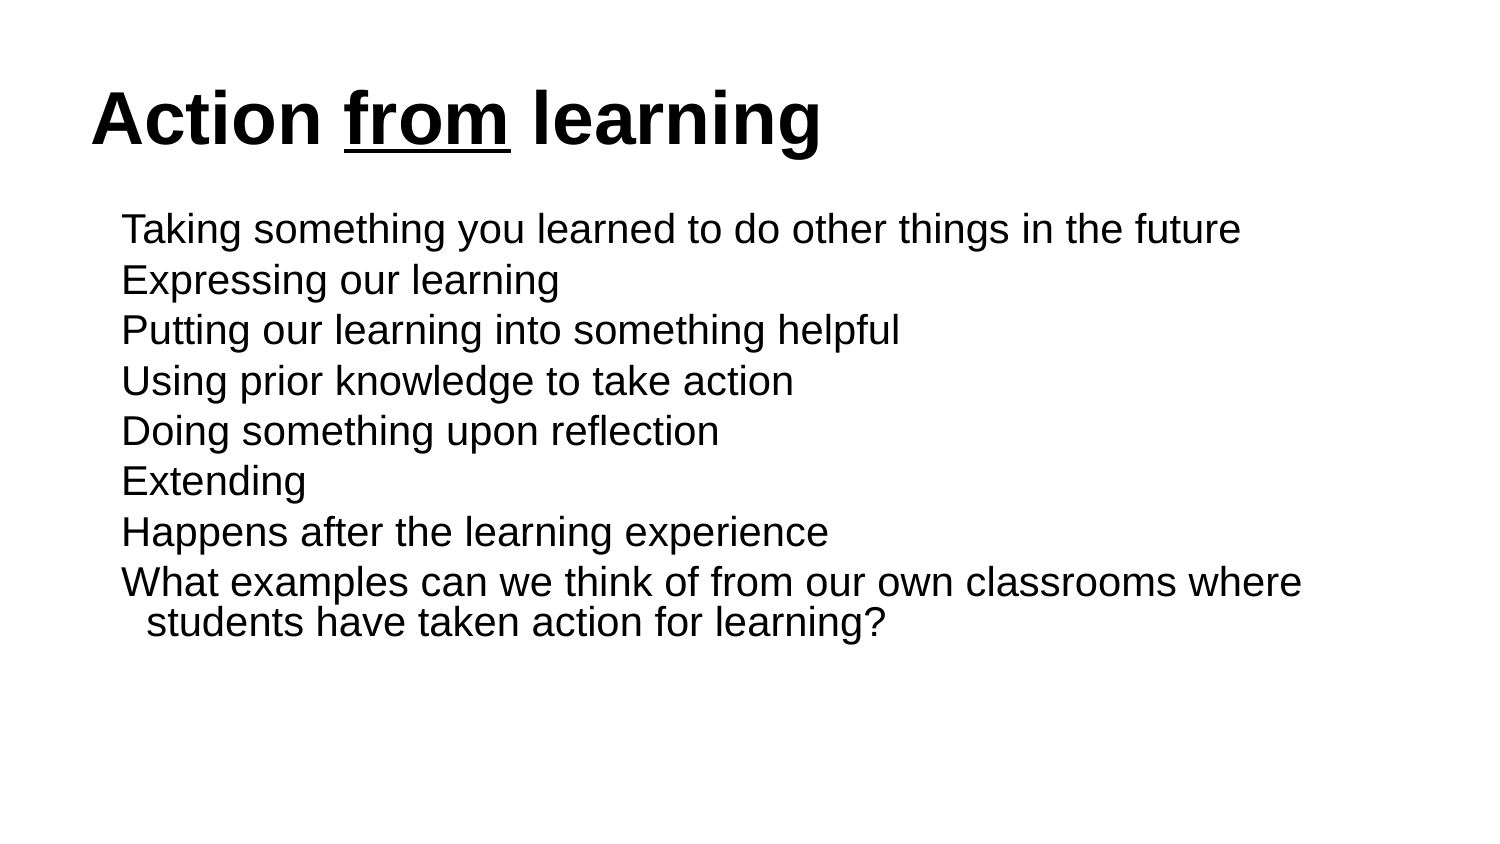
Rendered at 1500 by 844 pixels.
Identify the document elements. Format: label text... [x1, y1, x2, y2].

title Action from learning [75, 33, 1425, 175]
list Taking something you learned to do other things in the future Expressing our learning Putting our learning into something helpful Using prior knowledge to take action Doing something upon reflection Extending Happens after the learning experience What examples can we think of from our own classrooms where students have taken action for learning? [75, 196, 1425, 808]
